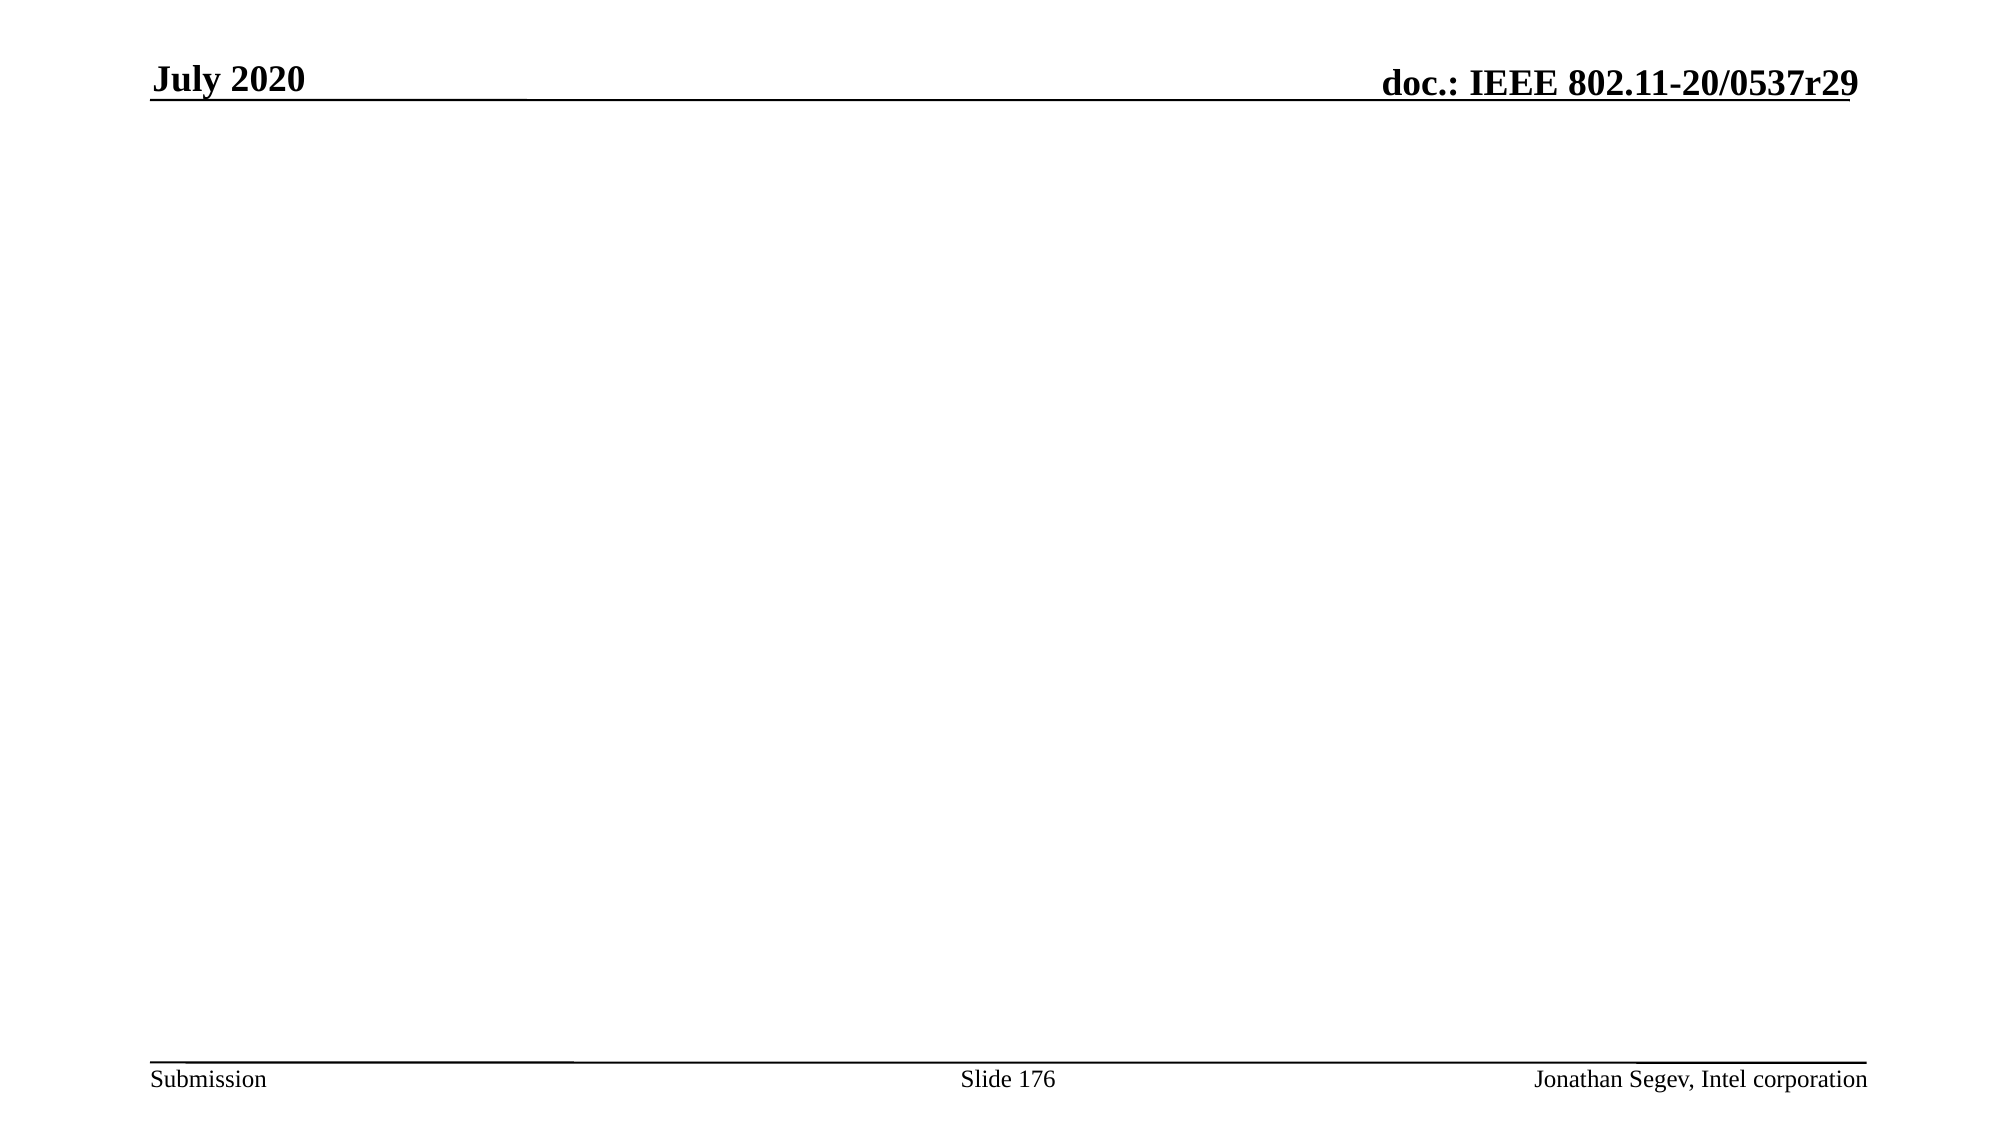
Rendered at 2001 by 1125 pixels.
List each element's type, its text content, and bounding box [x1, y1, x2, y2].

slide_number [152, 54, 563, 100]
slide_number Slide 176 [950, 1061, 1067, 1123]
footer Jonathan Segev, Intel corporation [1171, 1061, 1869, 1093]
